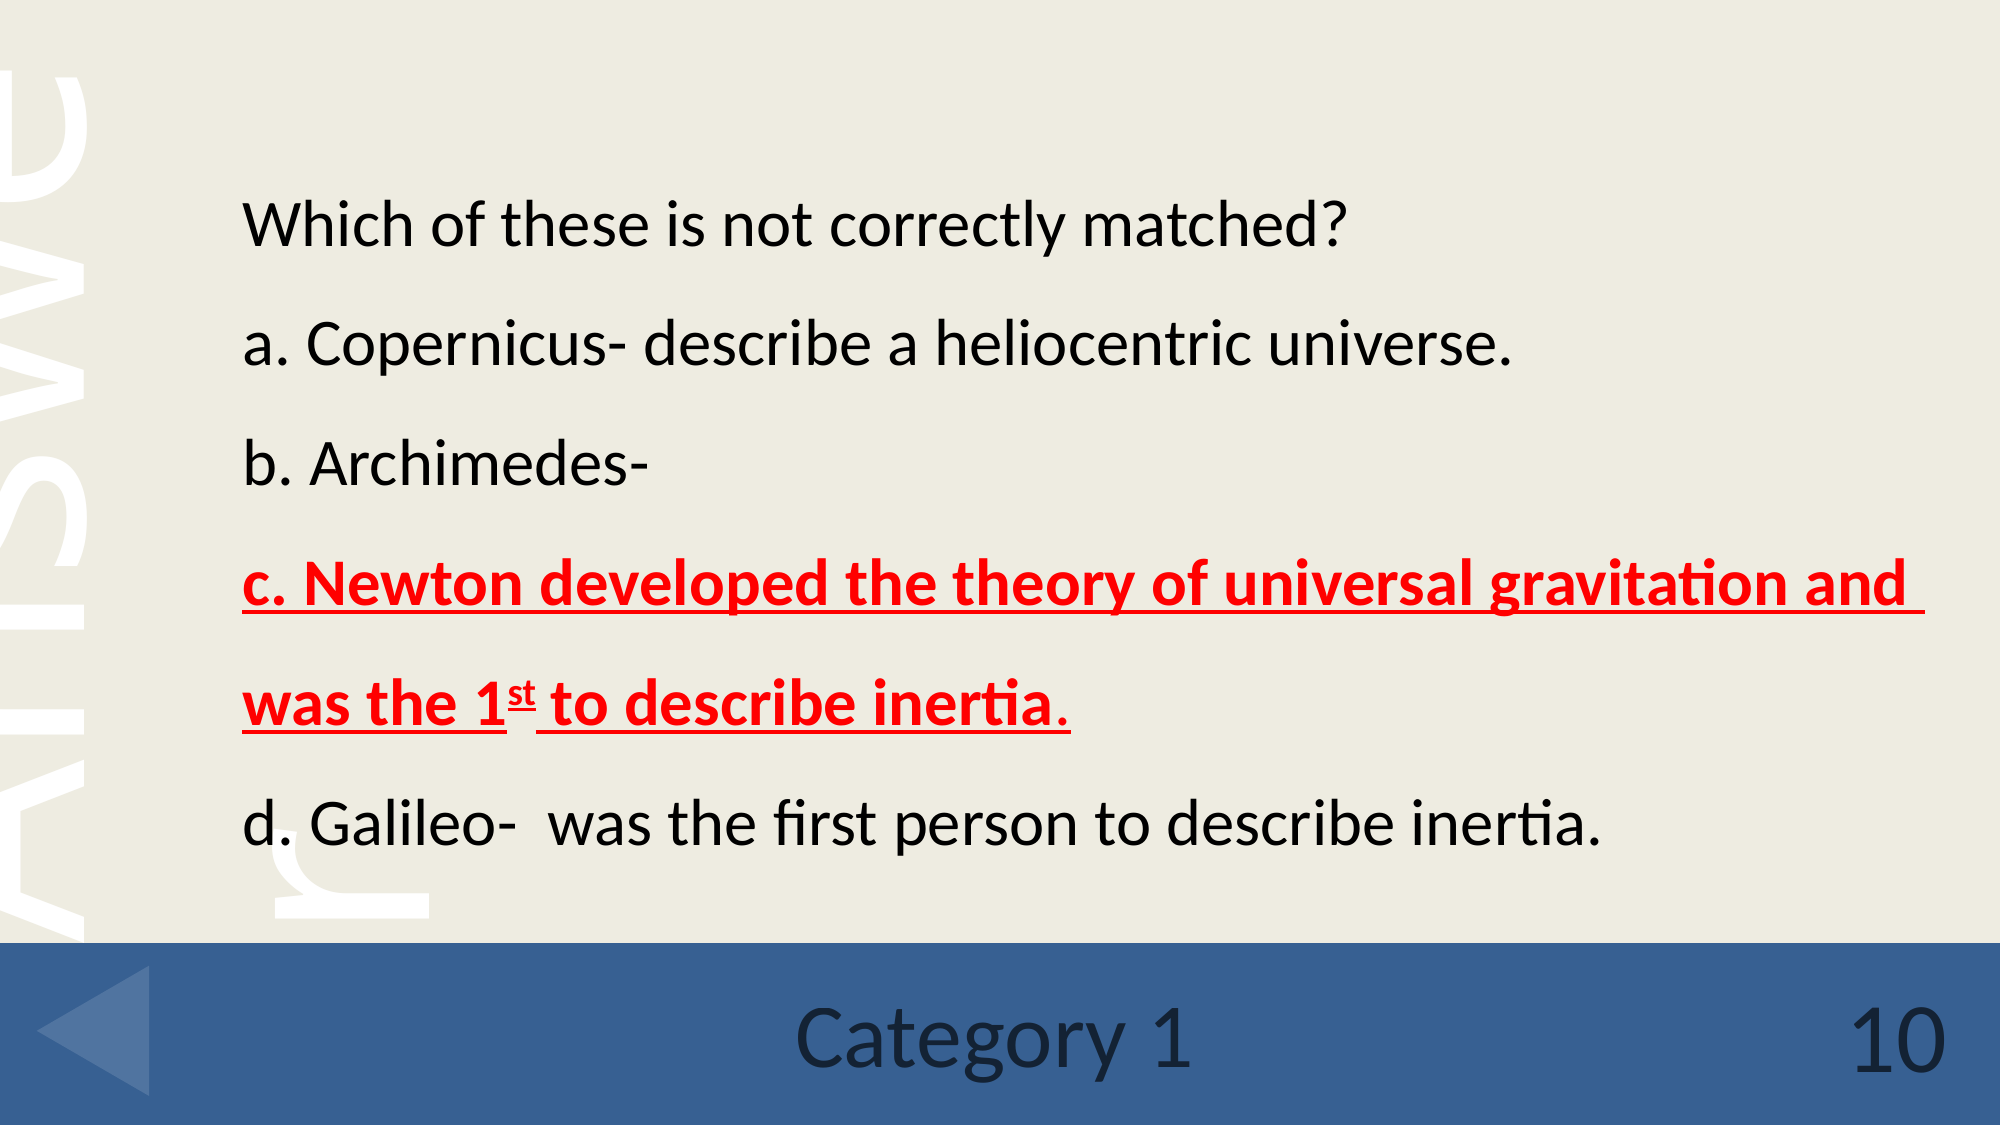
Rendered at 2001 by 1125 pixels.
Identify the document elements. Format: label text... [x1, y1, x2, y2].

list Which of these is not correctly matched? a. Copernicus- describe a heliocentric universe. b. Archimedes- c. Newton developed the theory of universal gravitation and was the 1st to describe inertia. d. Galileo- was the first person to describe inertia. [227, 108, 1945, 890]
title Category 1 [94, 937, 1895, 1125]
list 10 [1895, 967, 1963, 1097]
